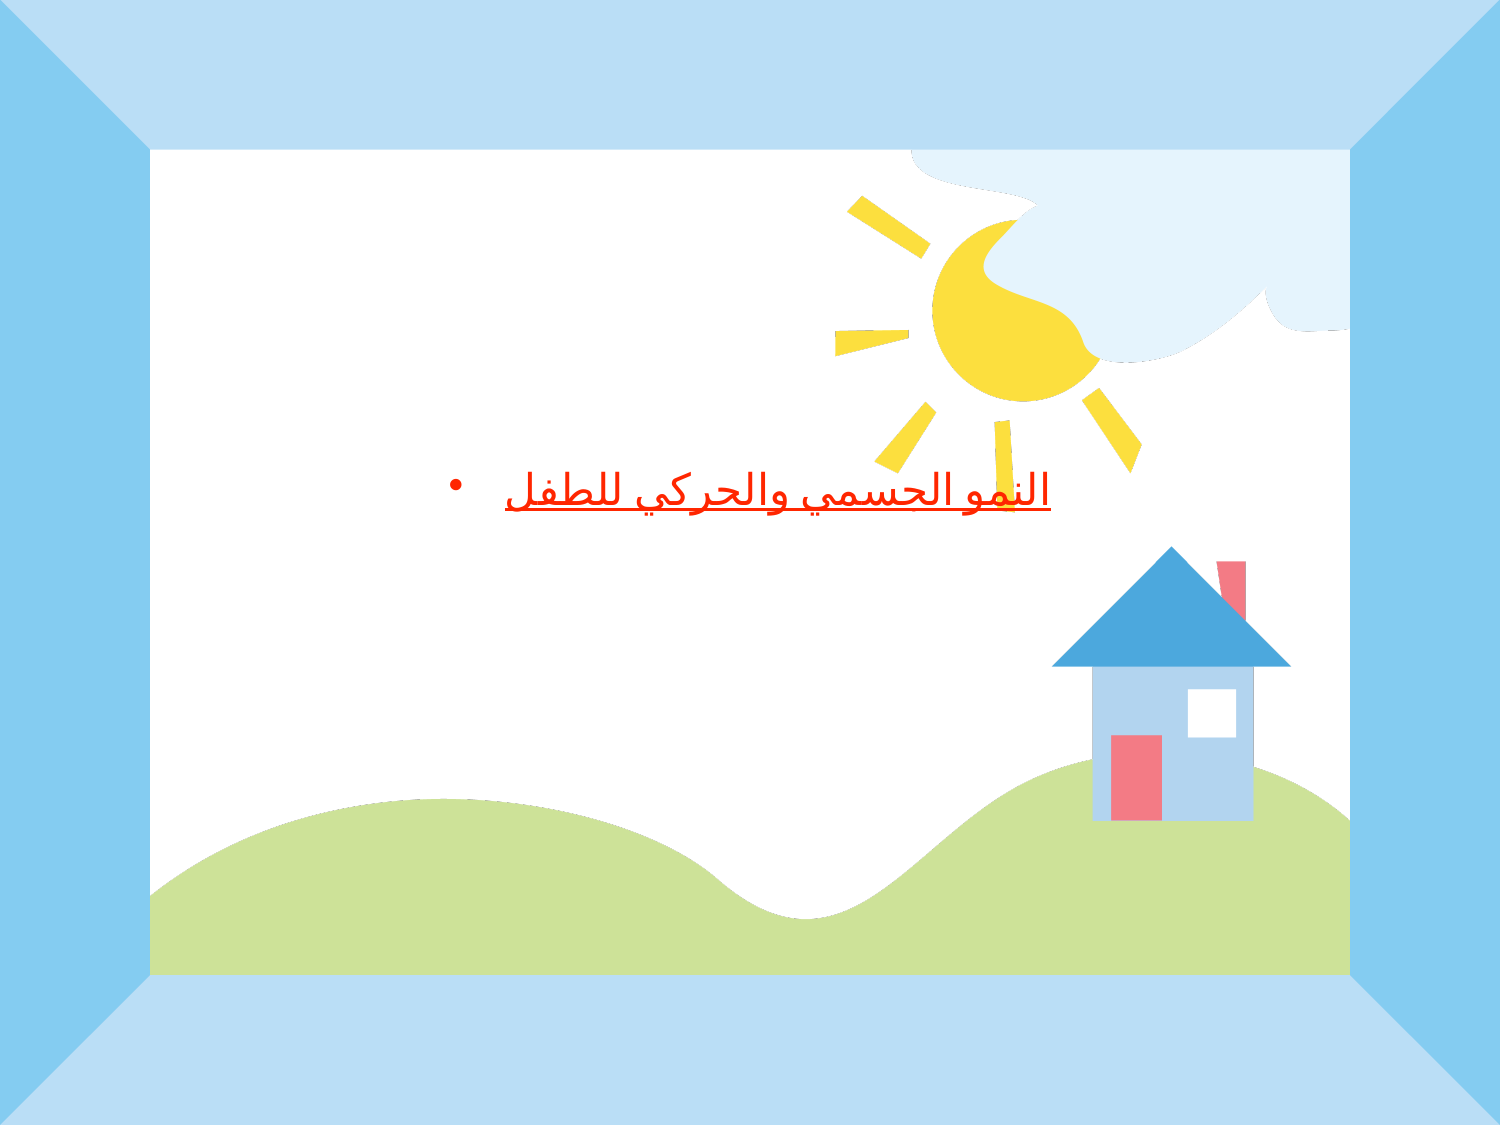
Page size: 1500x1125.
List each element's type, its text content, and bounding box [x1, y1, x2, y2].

list النمو الجسمي والحركي للطفل [174, 371, 1326, 973]
picture [0, 0, 1500, 1125]
